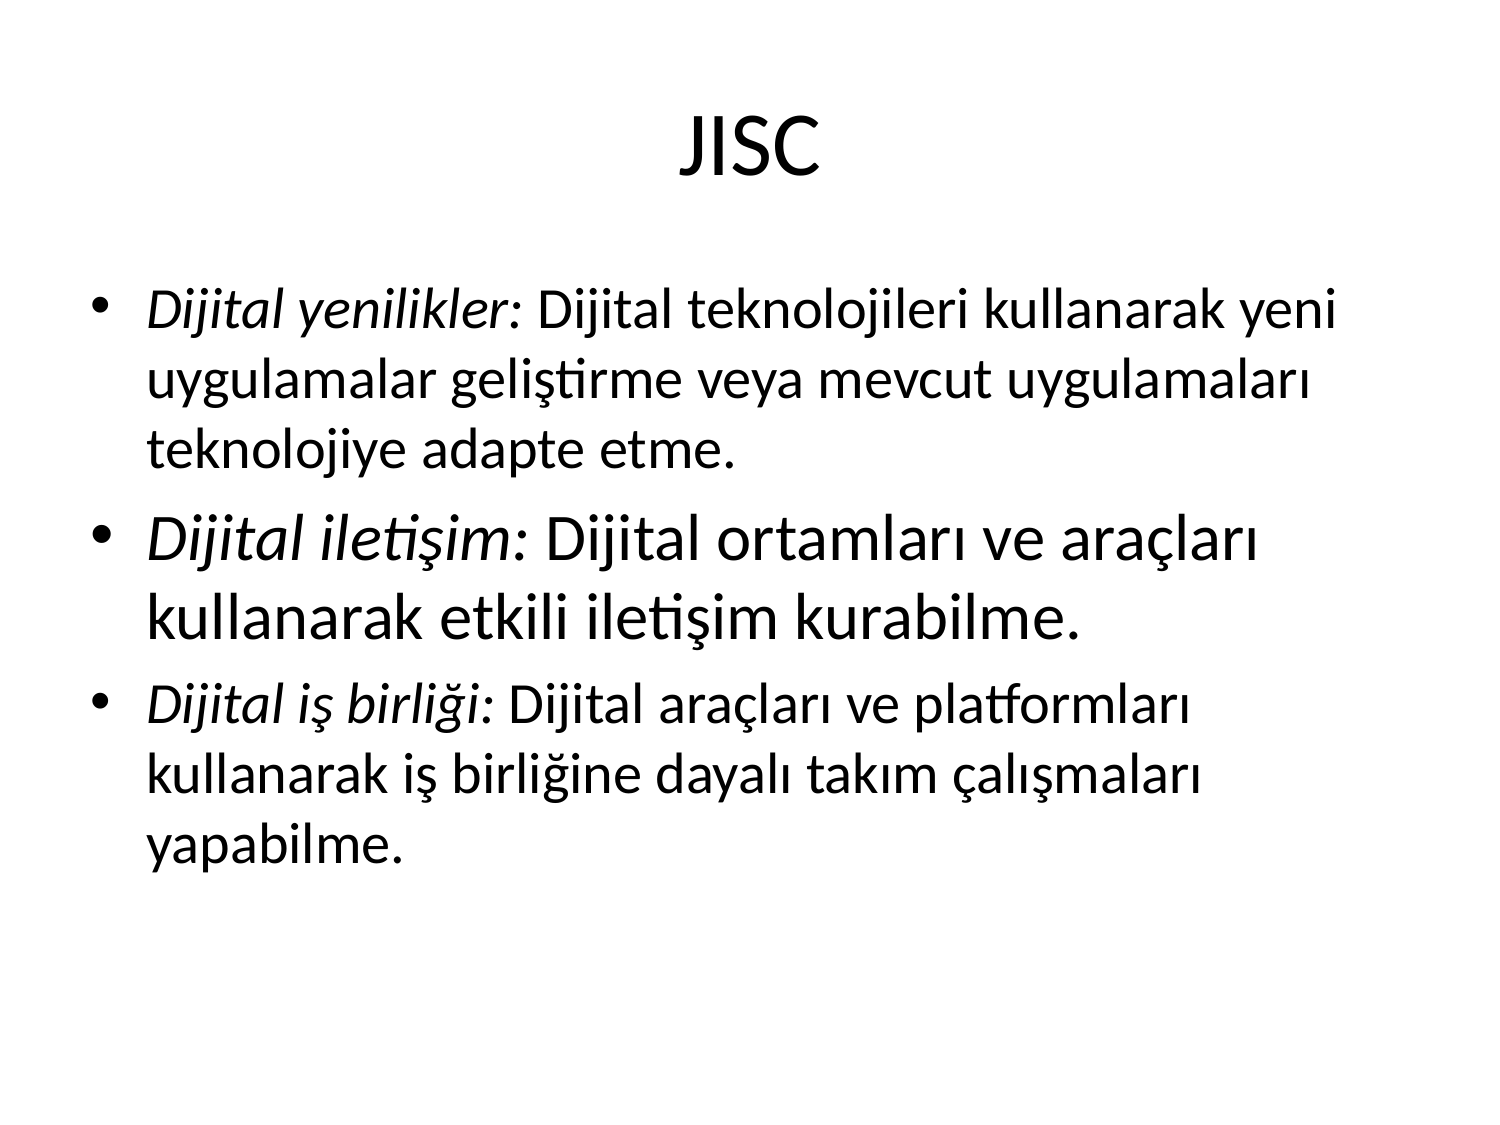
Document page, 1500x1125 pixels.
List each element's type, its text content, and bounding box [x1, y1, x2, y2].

title JISC [75, 45, 1425, 233]
list Dijital yenilikler: Dijital teknolojileri kullanarak yeni uygulamalar geliştirme veya mevcut uygulamaları teknolojiye adapte etme. Dijital iletişim: Dijital ortamları ve araçları kullanarak etkili iletişim kurabilme. Dijital iş birliği: Dijital araçları ve platformları kullanarak iş birliğine dayalı takım çalışmaları yapabilme. [75, 262, 1425, 1005]
